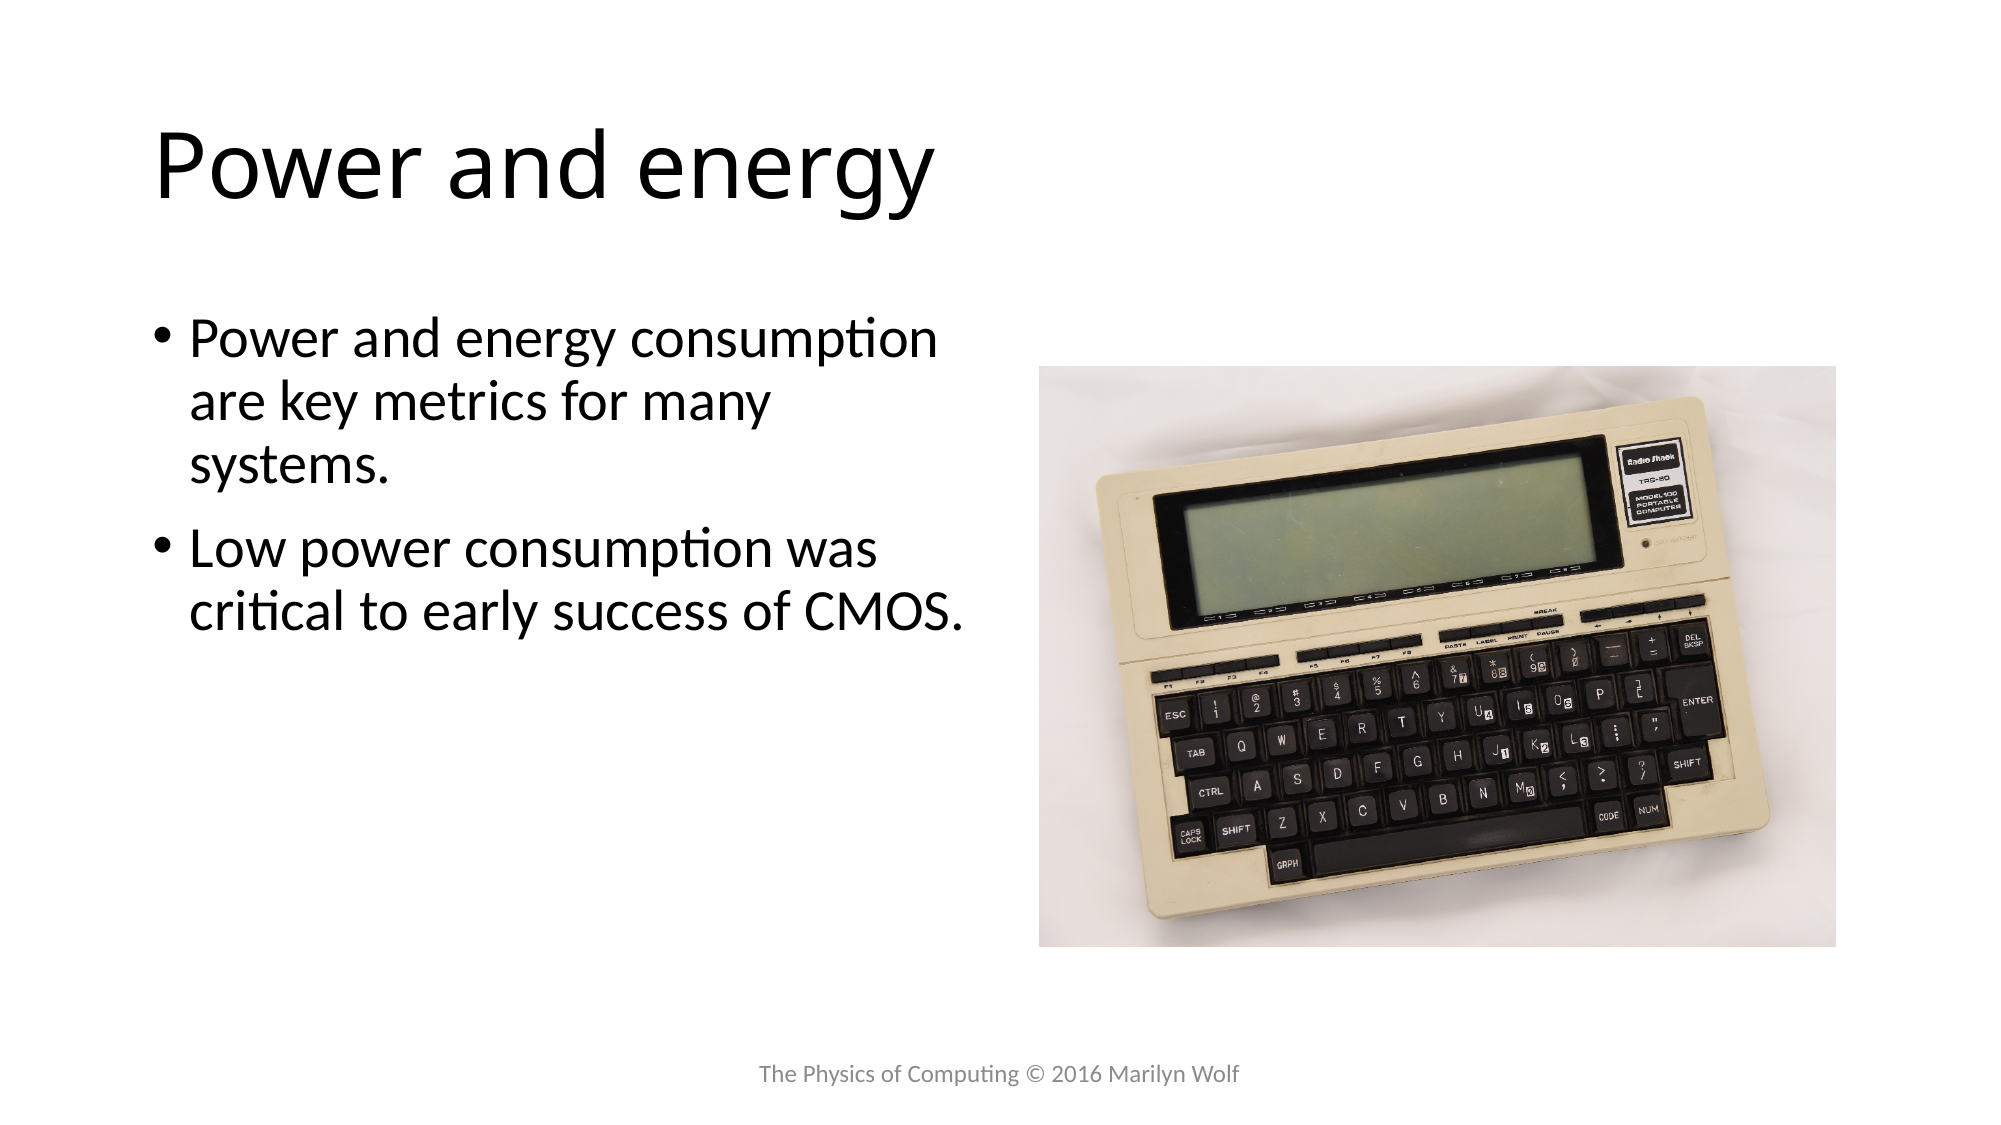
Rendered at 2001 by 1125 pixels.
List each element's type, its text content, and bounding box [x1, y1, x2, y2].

footer The Physics of Computing © 2016 Marilyn Wolf [662, 1042, 1338, 1103]
title Power and energy [137, 59, 1863, 278]
list Power and energy consumption are key metrics for many systems. Low power consumption was critical to early success of CMOS. [137, 299, 988, 1014]
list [1039, 366, 1836, 947]
